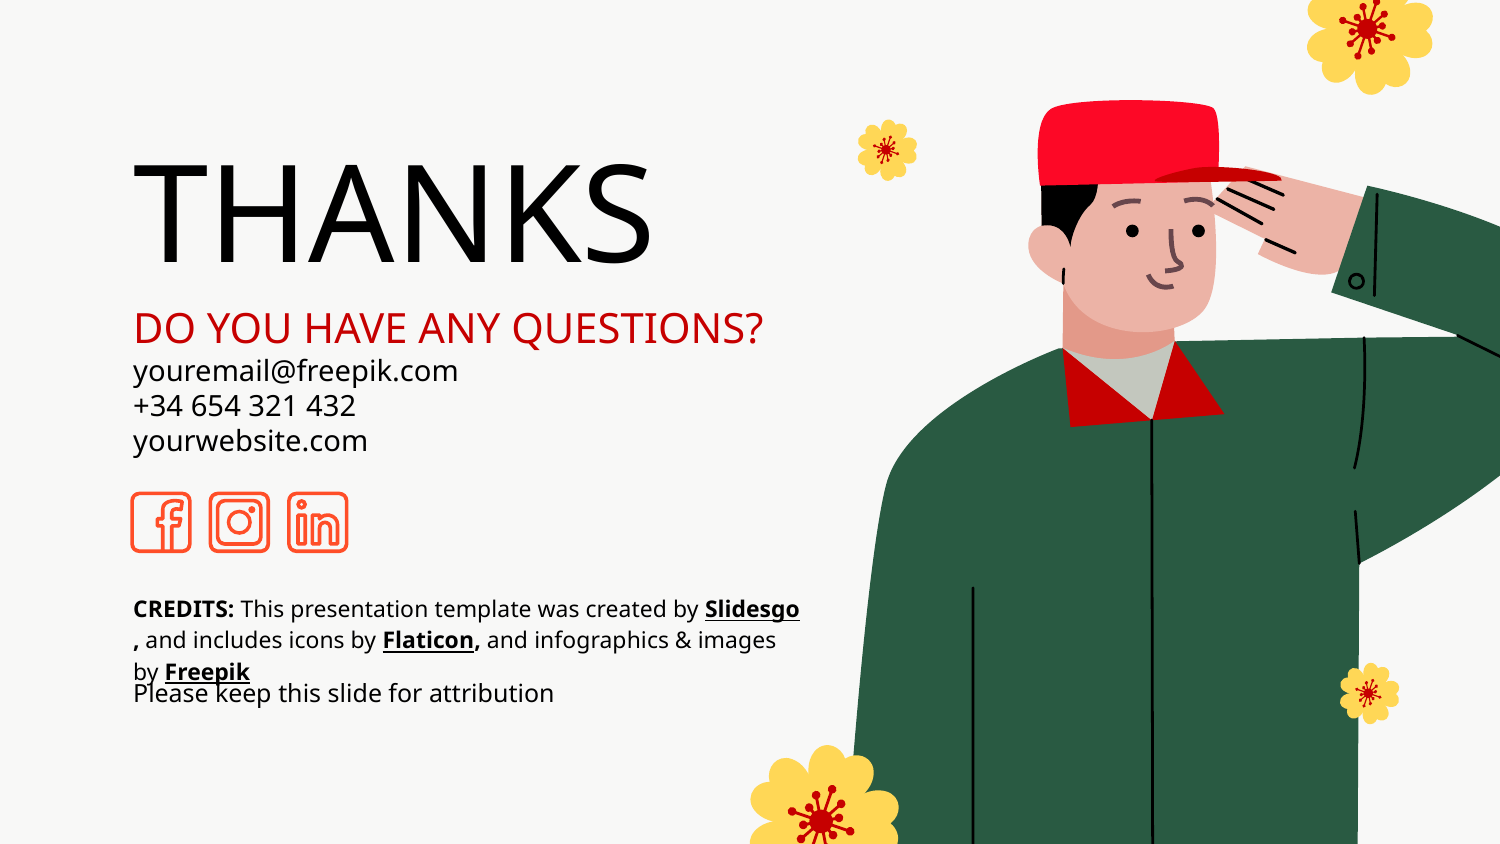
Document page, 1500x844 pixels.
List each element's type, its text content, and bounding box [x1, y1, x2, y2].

title THANKS [118, 119, 820, 287]
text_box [1335, 663, 1403, 723]
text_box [208, 491, 271, 554]
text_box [286, 491, 349, 554]
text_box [853, 120, 921, 180]
subtitle DO YOU HAVE ANY QUESTIONS? youremail@freepik.com +34 654 321 432 yourwebsite.com [118, 287, 820, 480]
text_box [130, 491, 192, 554]
subtitle Please keep this slide for attribution [118, 662, 646, 724]
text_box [845, 99, 1500, 844]
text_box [739, 746, 908, 844]
